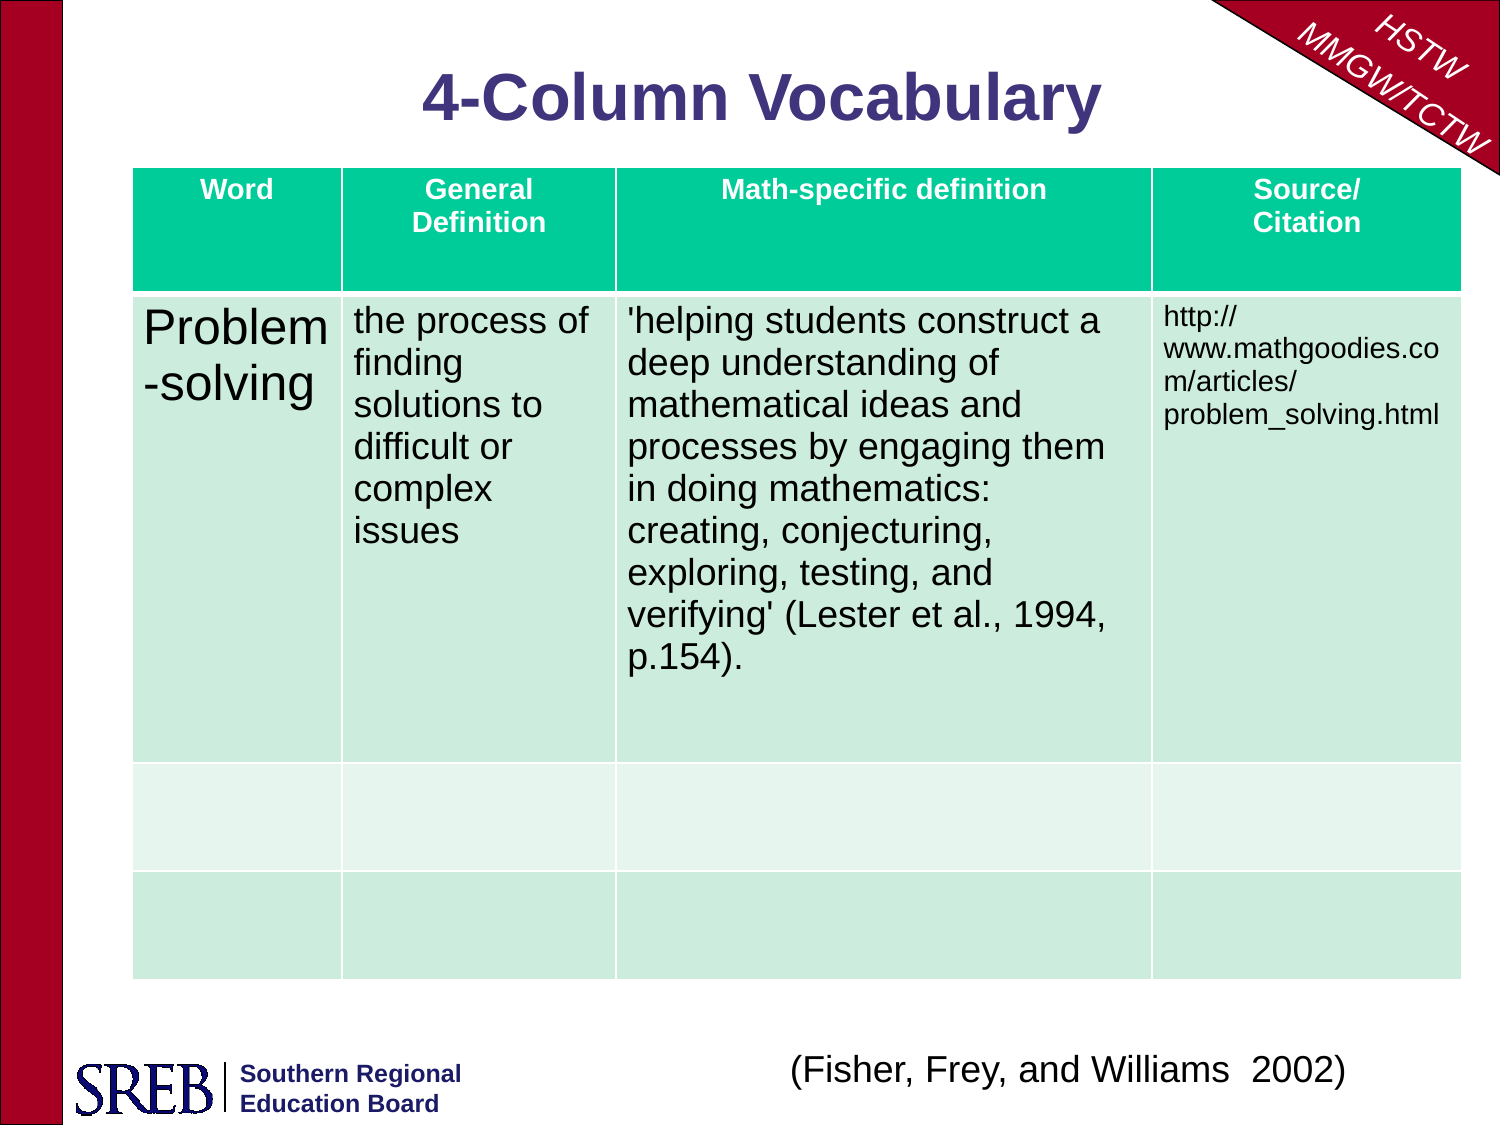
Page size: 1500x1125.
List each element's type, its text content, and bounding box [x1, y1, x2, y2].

table_cell [343, 872, 615, 979]
table_cell [343, 764, 615, 870]
table_cell 'helping students construct a deep understanding of mathematical ideas and processes by engaging them in doing mathematics: creating, conjecturing, exploring, testing, and verifying' (Lester et al., 1994, p.154). [617, 297, 1151, 762]
table_cell [617, 764, 1151, 870]
table_cell [1153, 764, 1461, 870]
table_header Math-specific definition [617, 168, 1151, 291]
table_cell [1153, 872, 1461, 979]
table_header Word [133, 168, 341, 291]
table_header Source/ Citation [1153, 168, 1461, 291]
table_cell [133, 764, 341, 870]
table_header General Definition [343, 168, 615, 291]
table_cell [617, 872, 1151, 979]
table_cell http://www.mathgoodies.com/articles/problem_solving.html [1153, 297, 1461, 762]
title 4-Column Vocabulary [131, 24, 1395, 163]
table_cell [133, 872, 341, 979]
table_cell the process of finding solutions to difficult or complex issues [343, 297, 615, 762]
table_cell Problem-solving [133, 297, 341, 762]
text_box (Fisher, Frey, and Williams 2002) [774, 1037, 1400, 1098]
